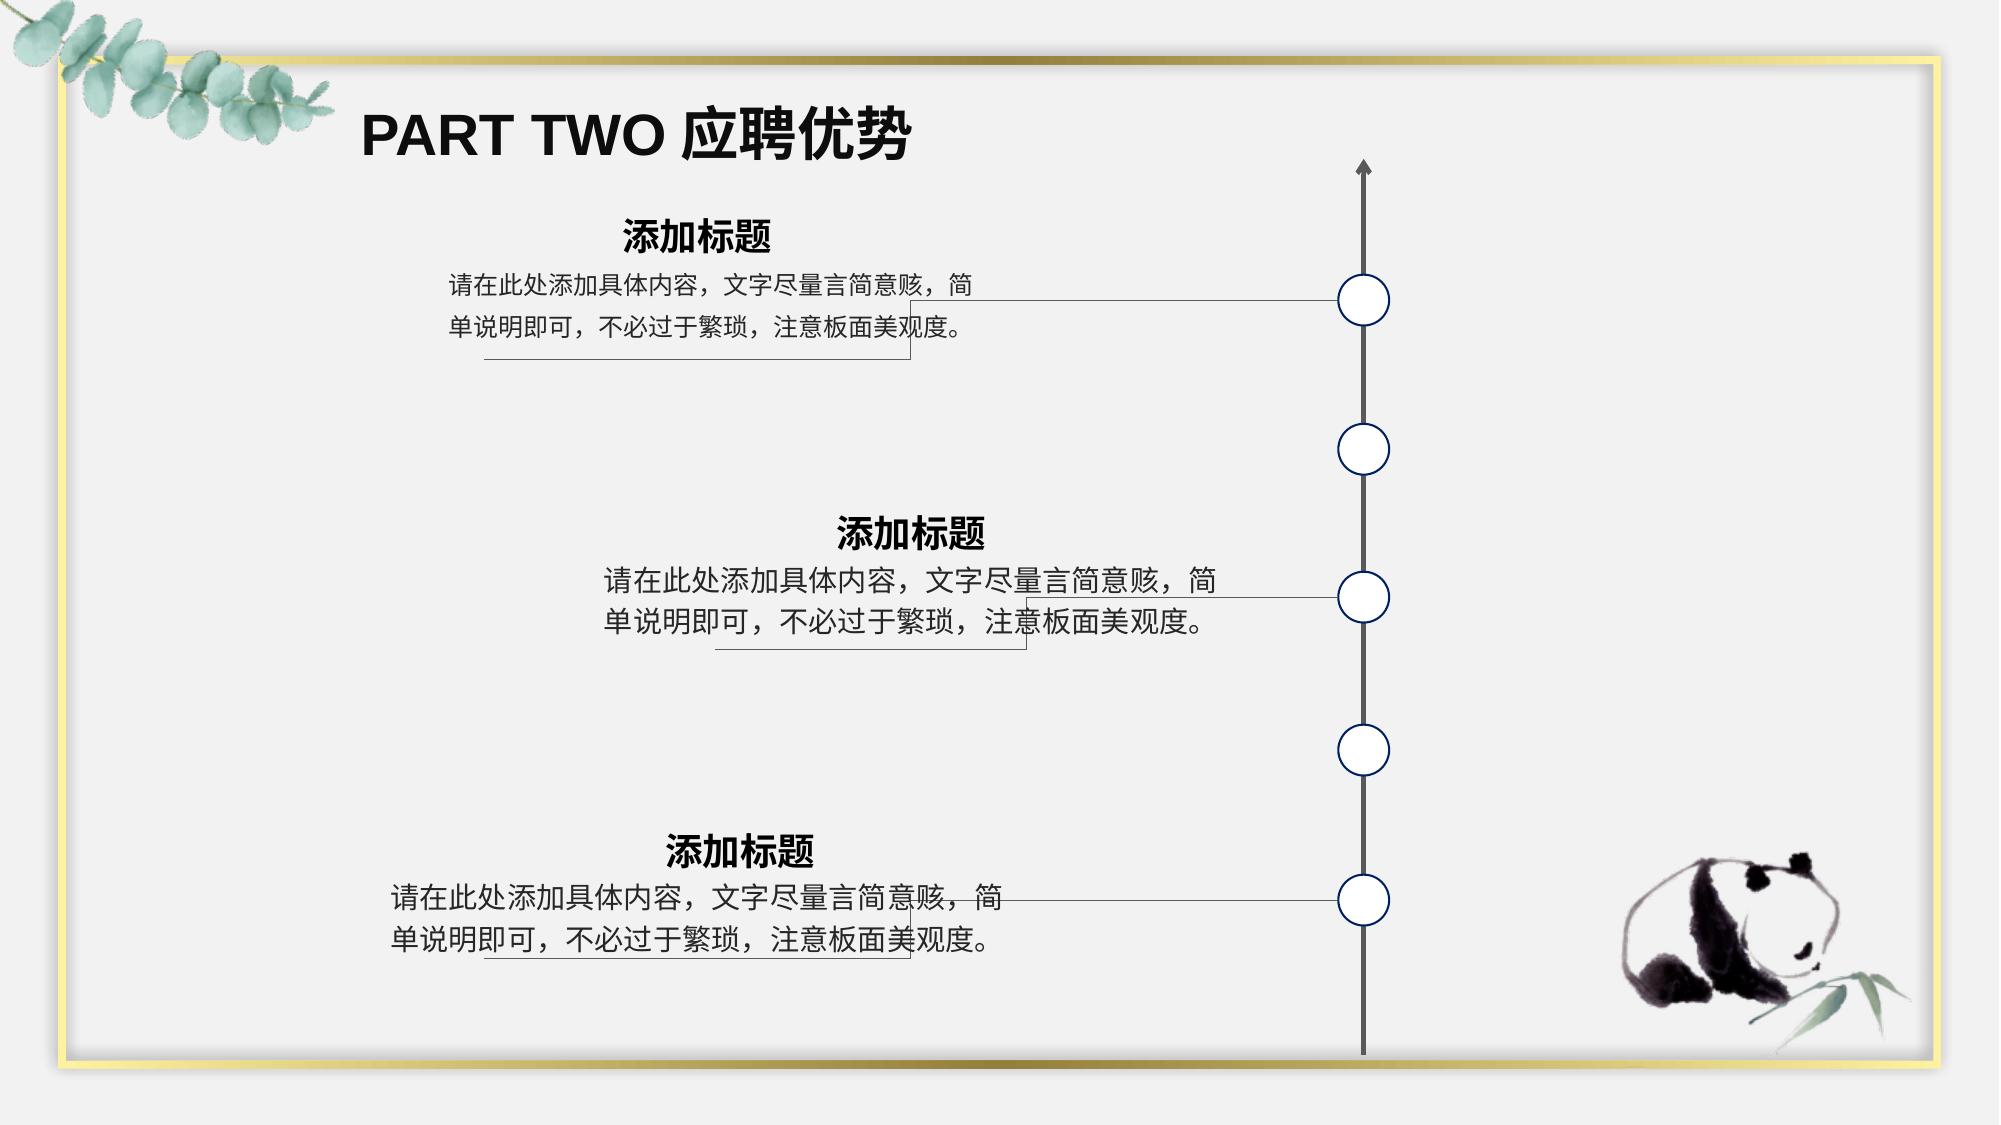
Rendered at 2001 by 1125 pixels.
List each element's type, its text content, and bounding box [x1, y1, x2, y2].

text_box [1337, 723, 1363, 777]
text_box [57, 55, 1942, 1070]
text_box 请在此处添加具体内容，文字尽量言简意赅，简单说明即可，不必过于繁琐，注意板面美观度。 [600, 555, 1222, 639]
text_box [1364, 570, 1391, 624]
text_box [1337, 873, 1363, 927]
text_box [484, 900, 1339, 959]
text_box [1364, 273, 1391, 327]
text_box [484, 300, 1339, 360]
text_box 添加标题 [796, 509, 1027, 555]
picture [0, 0, 349, 233]
text_box 添加标题 [582, 212, 812, 258]
text_box PART TWO应聘优势 [349, 91, 1045, 173]
text_box [1364, 873, 1391, 927]
text_box 请在此处添加具体内容，文字尽量言简意赅，简单说明即可，不必过于繁琐，注意板面美观度。 [376, 873, 1018, 957]
text_box [1364, 723, 1391, 777]
text_box 添加标题 [625, 827, 855, 873]
text_box [1337, 570, 1363, 624]
text_box 请在此处添加具体内容，文字尽量言简意赅，简单说明即可，不必过于繁琐，注意板面美观度。 [444, 258, 978, 342]
text_box [0, 0, 2000, 1125]
text_box [1337, 273, 1363, 327]
text_box [1337, 422, 1363, 476]
picture [1591, 761, 1923, 1069]
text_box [715, 597, 1339, 650]
text_box [1364, 422, 1391, 476]
